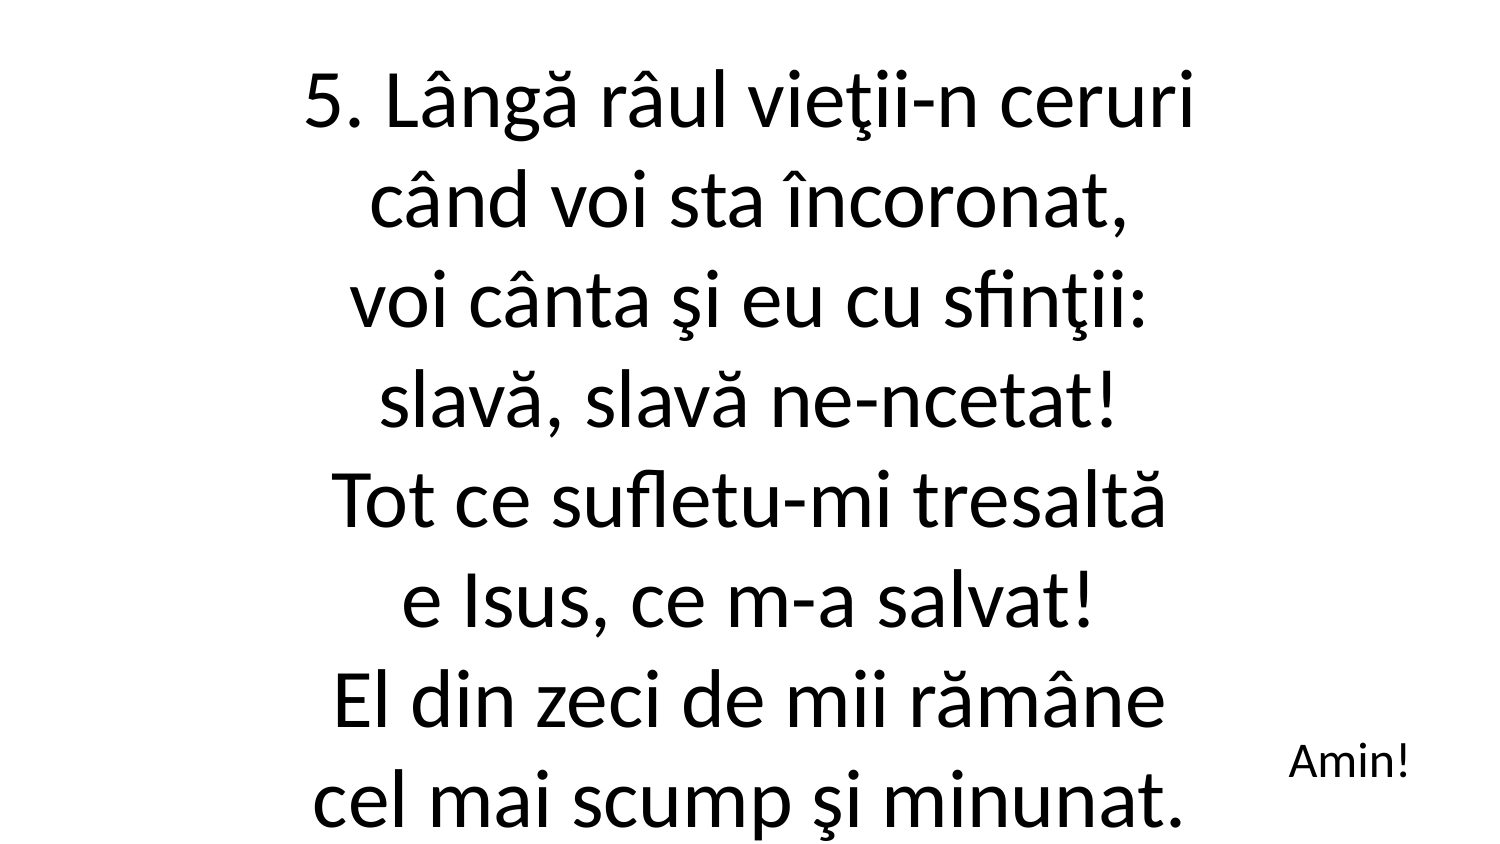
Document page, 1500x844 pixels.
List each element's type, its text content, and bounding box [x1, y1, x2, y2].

text_box 5. Lângă râul vieţii-n ceruri când voi sta încoronat, voi cânta şi eu cu sfinţii: slavă, slavă ne-ncetat! Tot ce sufletu-mi tresaltă e Isus, ce m-a salvat! El din zeci de mii rămâne cel mai scump şi minunat. [287, 0, 1213, 844]
text_box Amin! [1273, 674, 1427, 795]
